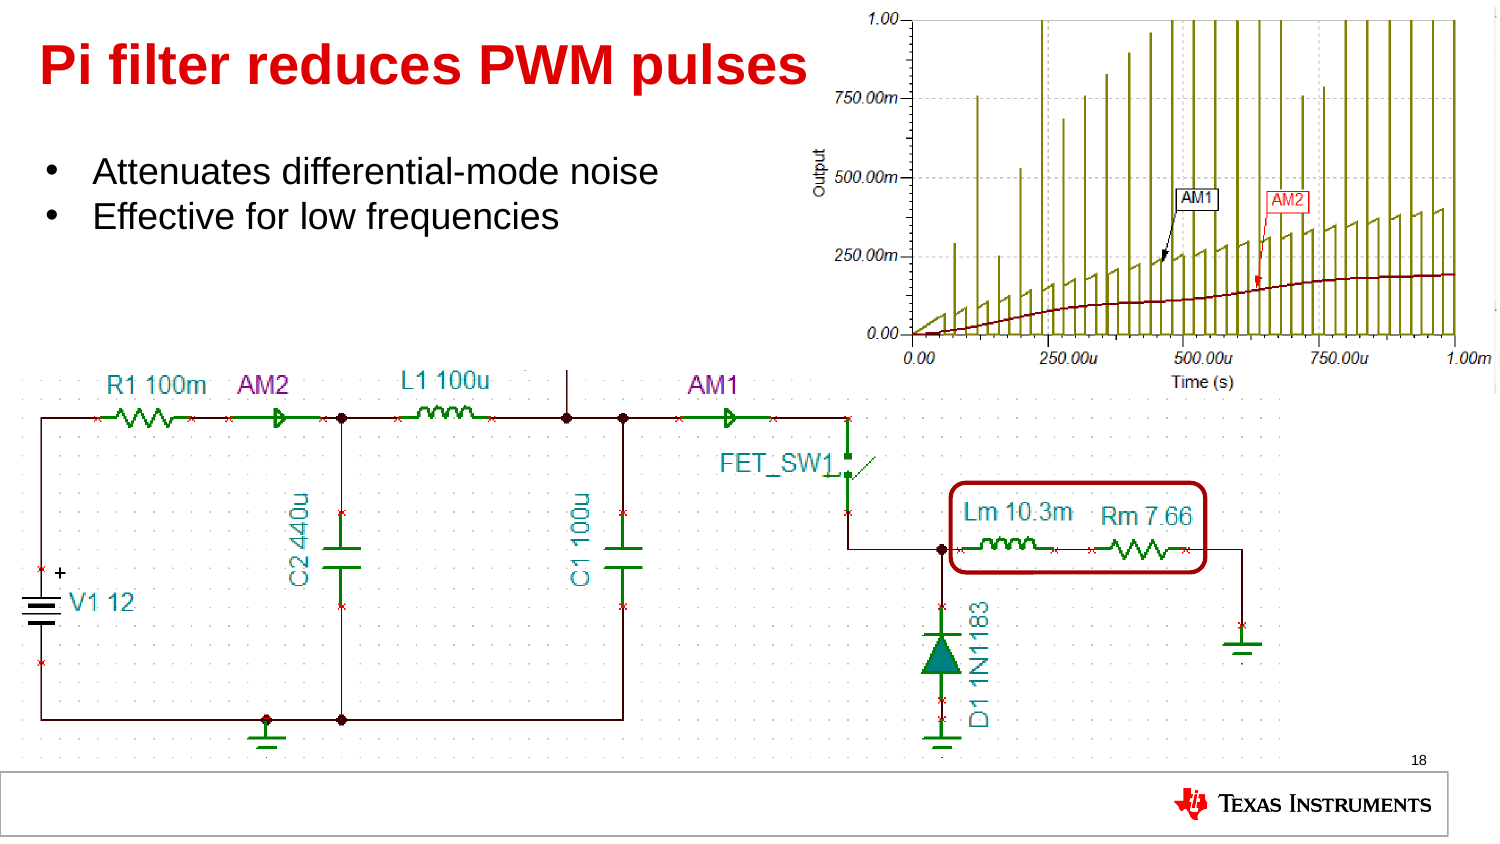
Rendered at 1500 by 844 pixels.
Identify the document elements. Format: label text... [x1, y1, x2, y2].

picture [1174, 788, 1431, 820]
picture [810, 6, 1497, 394]
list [5, 369, 1281, 766]
title Pi filter reduces PWM pulses [27, 17, 805, 119]
slide_number 18 [1283, 744, 1440, 770]
text_box Attenuates differential-mode noise Effective for low frequencies [30, 139, 781, 245]
